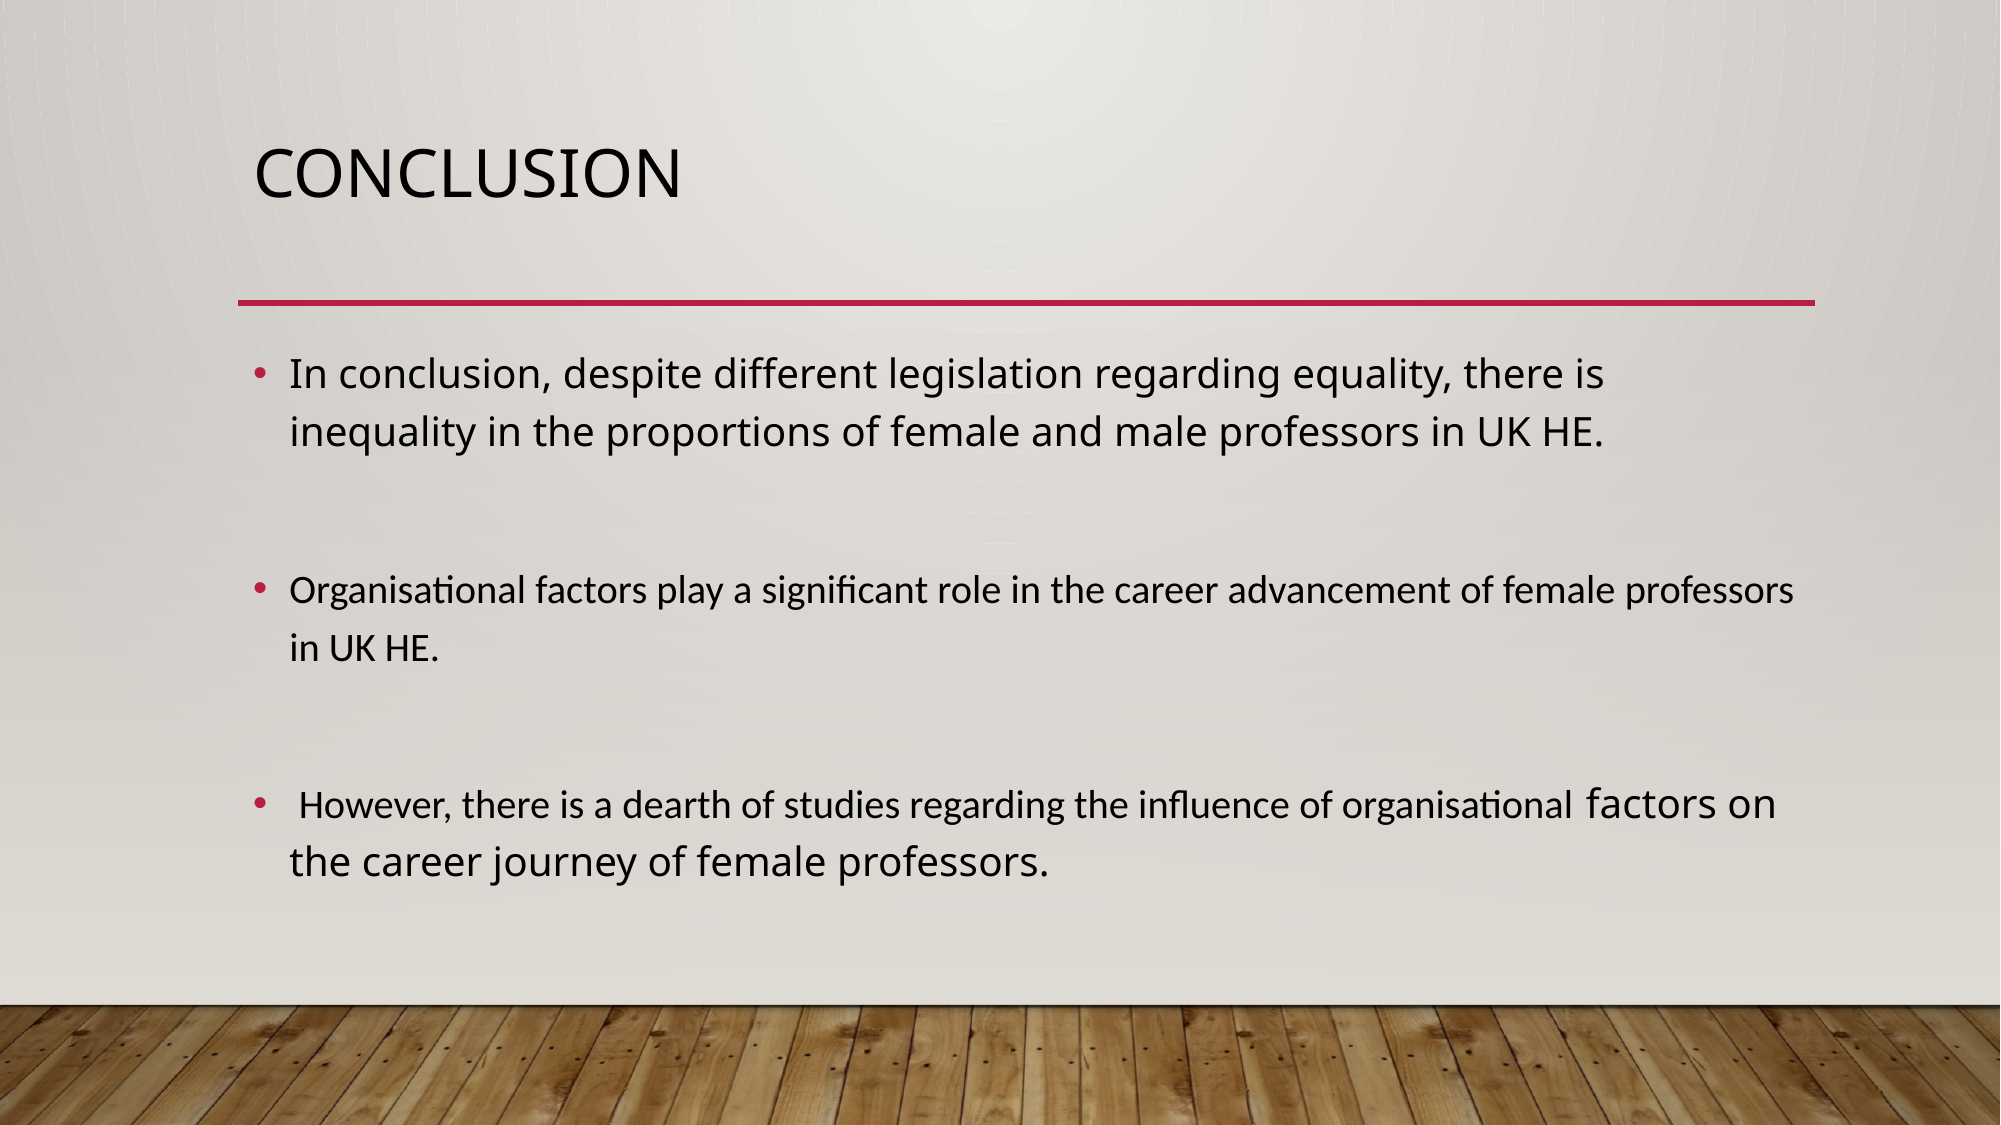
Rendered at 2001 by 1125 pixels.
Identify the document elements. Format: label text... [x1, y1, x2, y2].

title Conclusion [238, 131, 1814, 305]
picture [0, 1005, 2000, 1125]
list In conclusion, despite different legislation regarding equality, there is inequality in the proportions of female and male professors in UK HE. Organisational factors play a significant role in the career advancement of female professors in UK HE. However, there is a dearth of studies regarding the influence of organisational factors on the career journey of female professors. [238, 330, 1814, 897]
